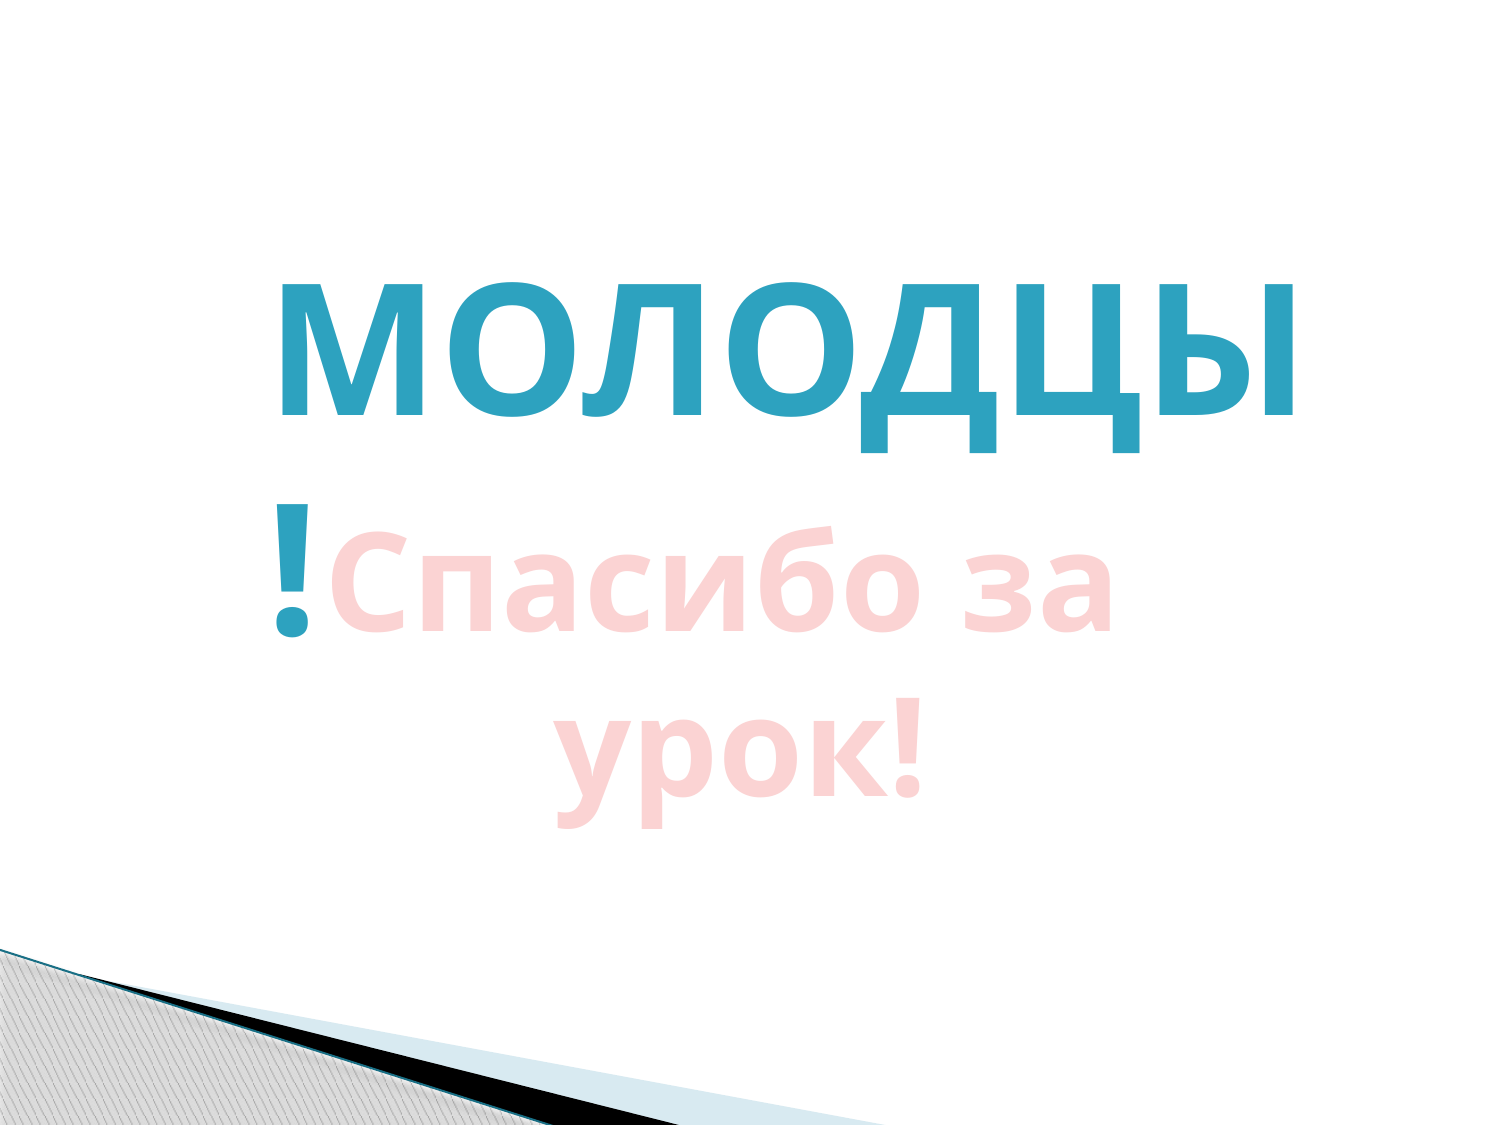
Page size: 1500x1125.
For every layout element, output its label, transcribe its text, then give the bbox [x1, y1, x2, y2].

text_box МОЛОДЦЫ! [251, 224, 1351, 680]
text_box Спасибо за урок! [309, 486, 1136, 832]
